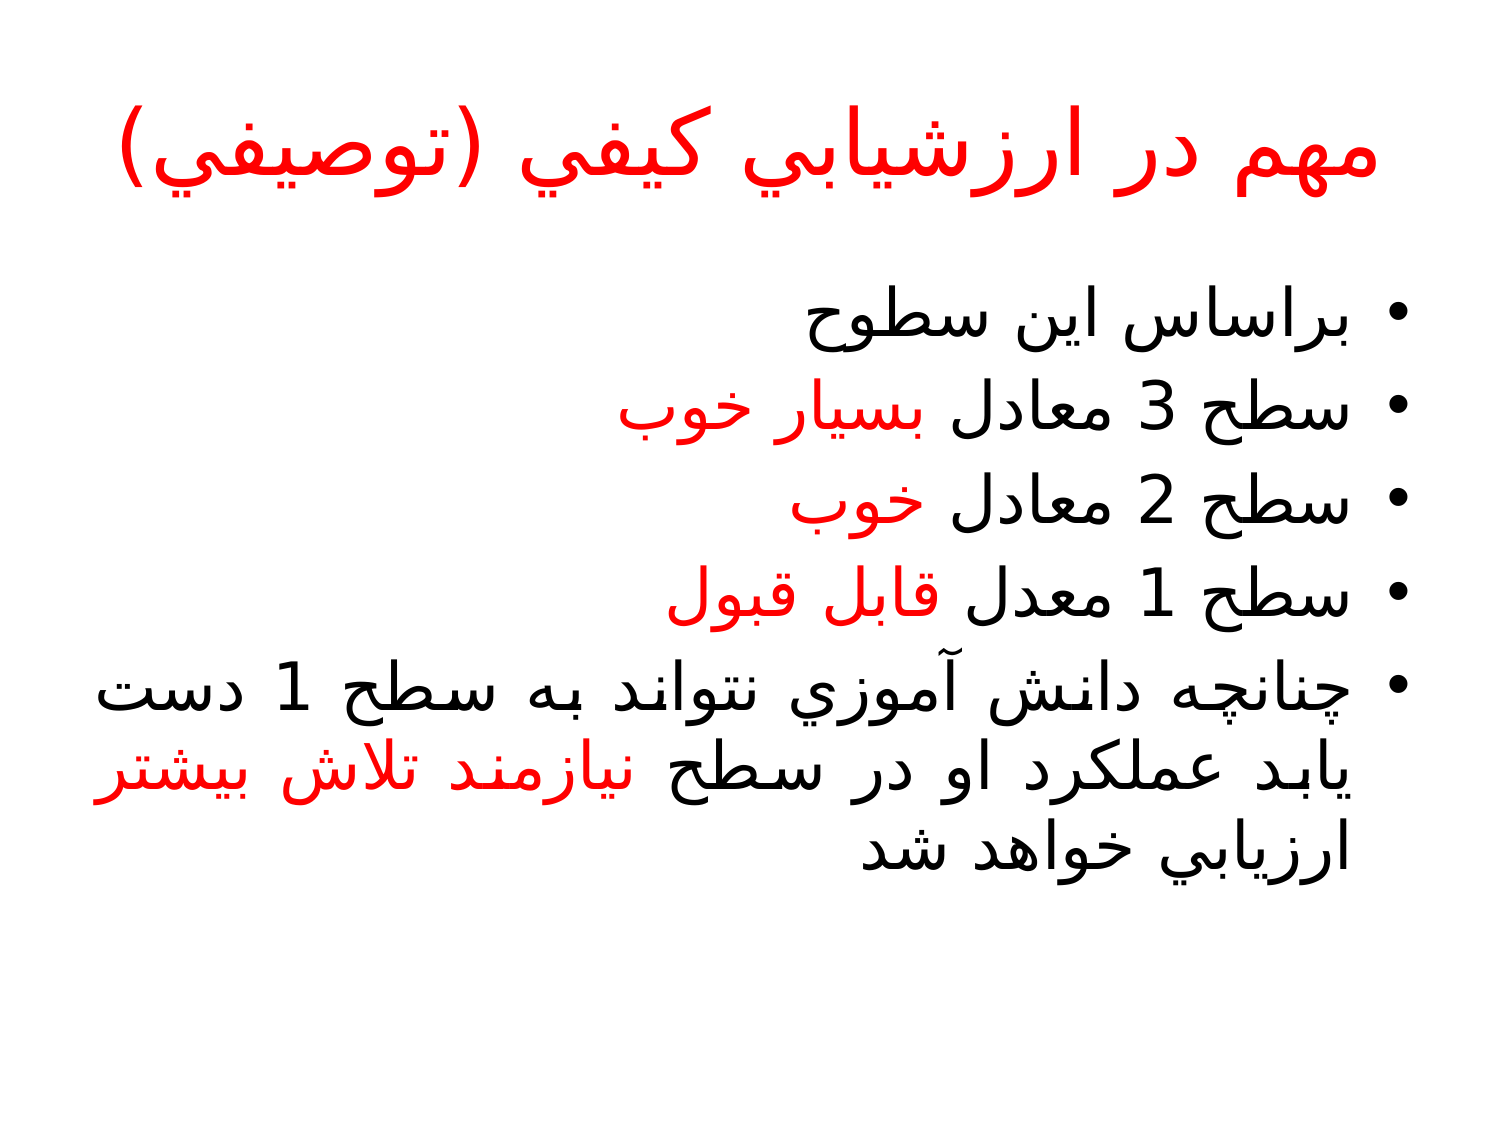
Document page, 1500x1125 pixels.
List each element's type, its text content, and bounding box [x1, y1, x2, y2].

title مهم در ارزشيابي كيفي (توصيفي) [75, 45, 1425, 233]
list براساس اين سطوح سطح 3 معادل بسيار خوب سطح 2 معادل خوب سطح 1 معدل قابل قبول چنانچه دانش آموزي نتواند به سطح 1 دست يابد عملكرد او در سطح نيازمند تلاش بيشتر ارزيابي خواهد شد [75, 262, 1425, 1005]
